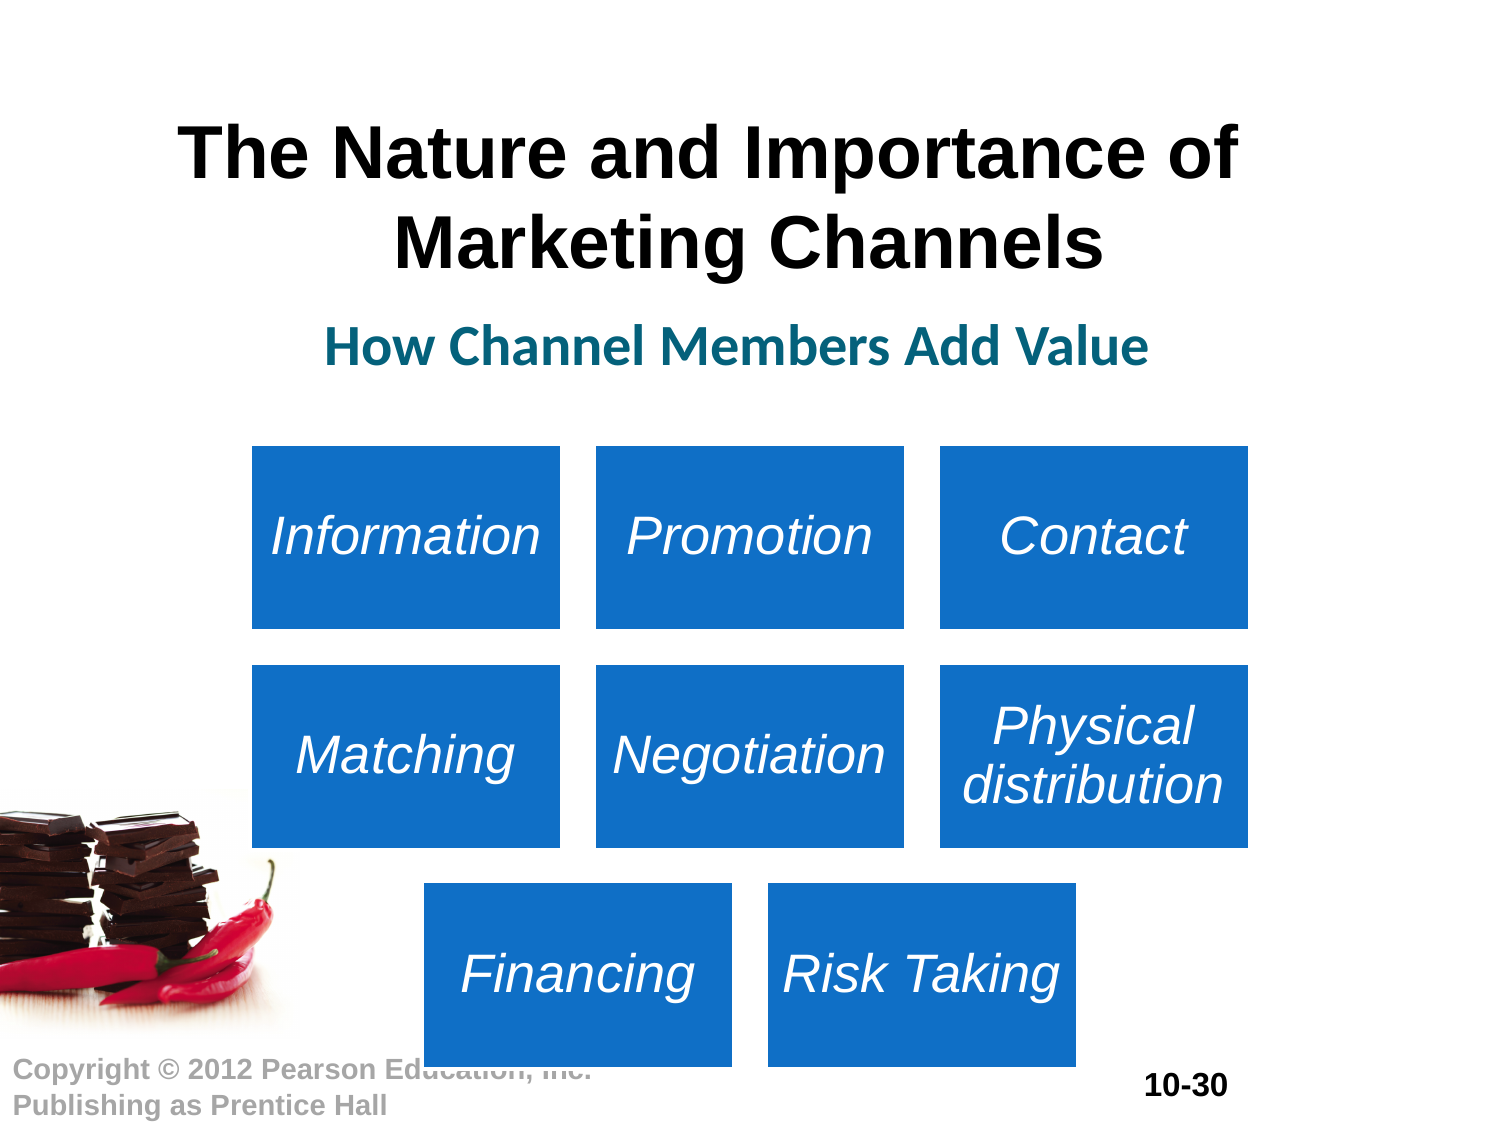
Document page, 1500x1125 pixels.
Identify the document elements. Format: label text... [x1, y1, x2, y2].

picture [0, 789, 249, 1039]
title The Nature and Importance of Marketing Channels [112, 99, 1388, 288]
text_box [249, 387, 1251, 1125]
list How Channel Members Add Value [149, 299, 1326, 363]
